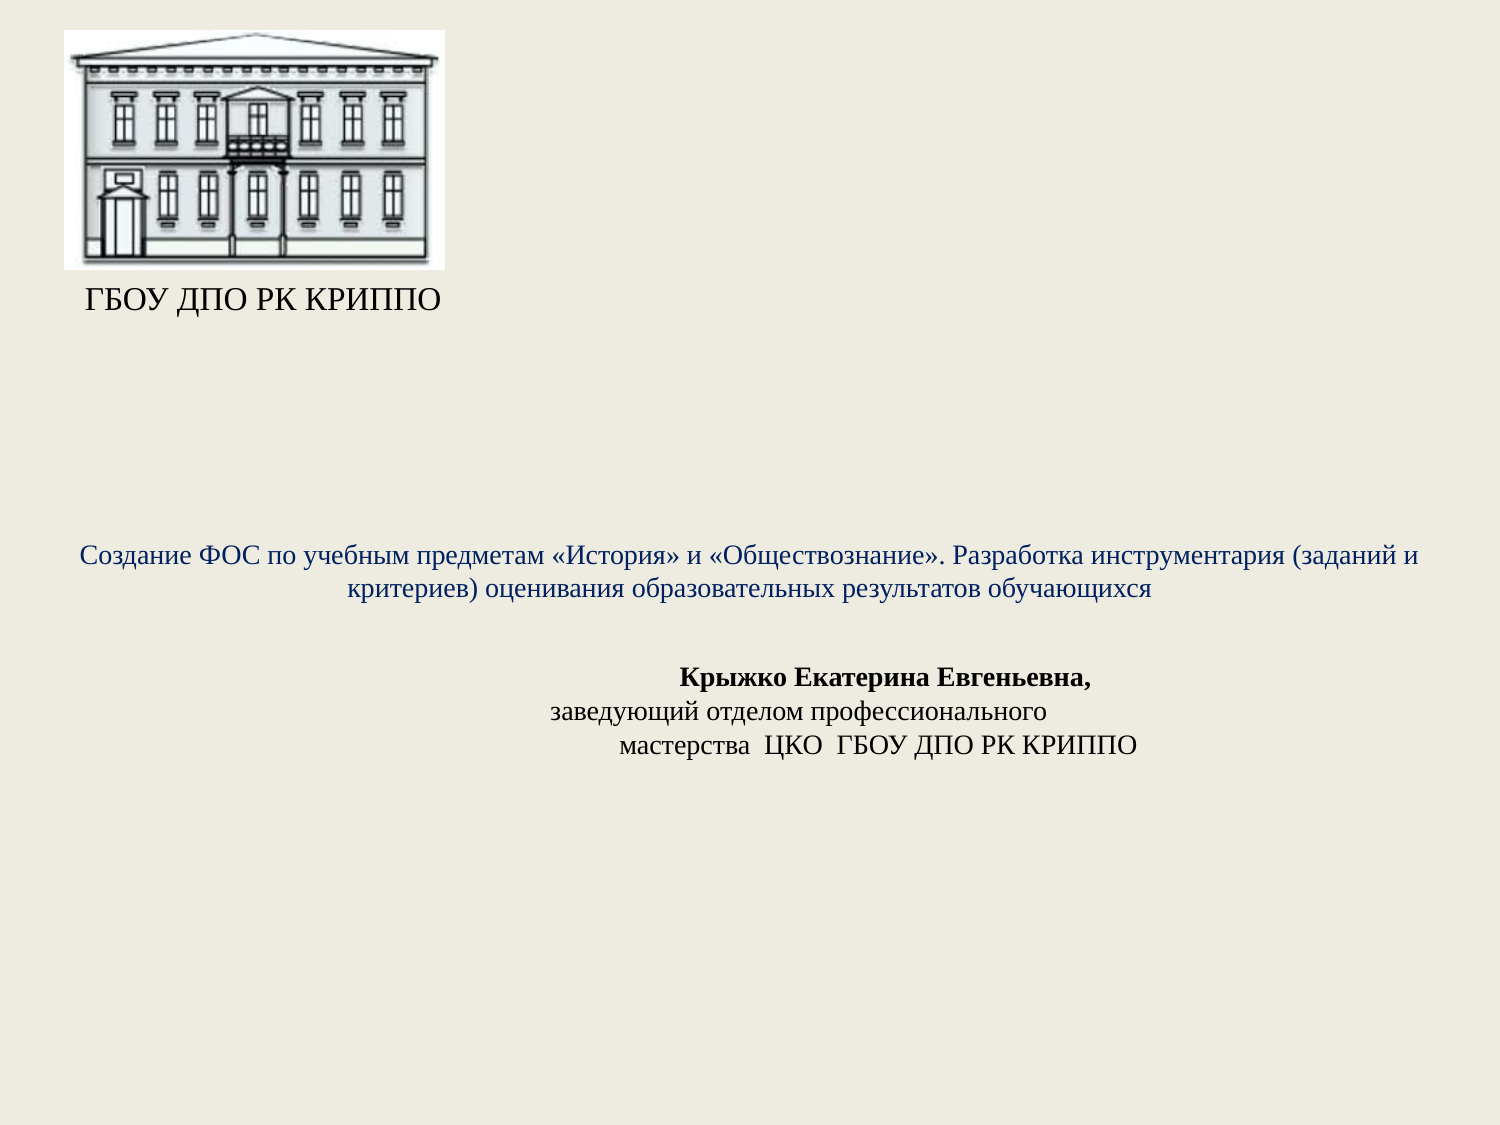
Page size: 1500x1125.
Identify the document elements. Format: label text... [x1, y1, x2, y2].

picture [64, 30, 445, 270]
text_box ГБОУ ДПО РК КРИППО [70, 269, 477, 325]
title Создание ФОС по учебным предметам «История» и «Обществознание». Разработка инструментария (заданий и критериев) оценивания образовательных результатов обучающихся Крыжко Екатерина Евгеньевна, заведующий отделом профессионального мастерства ЦКО ГБОУ ДПО РК КРИППО [35, 527, 1465, 769]
